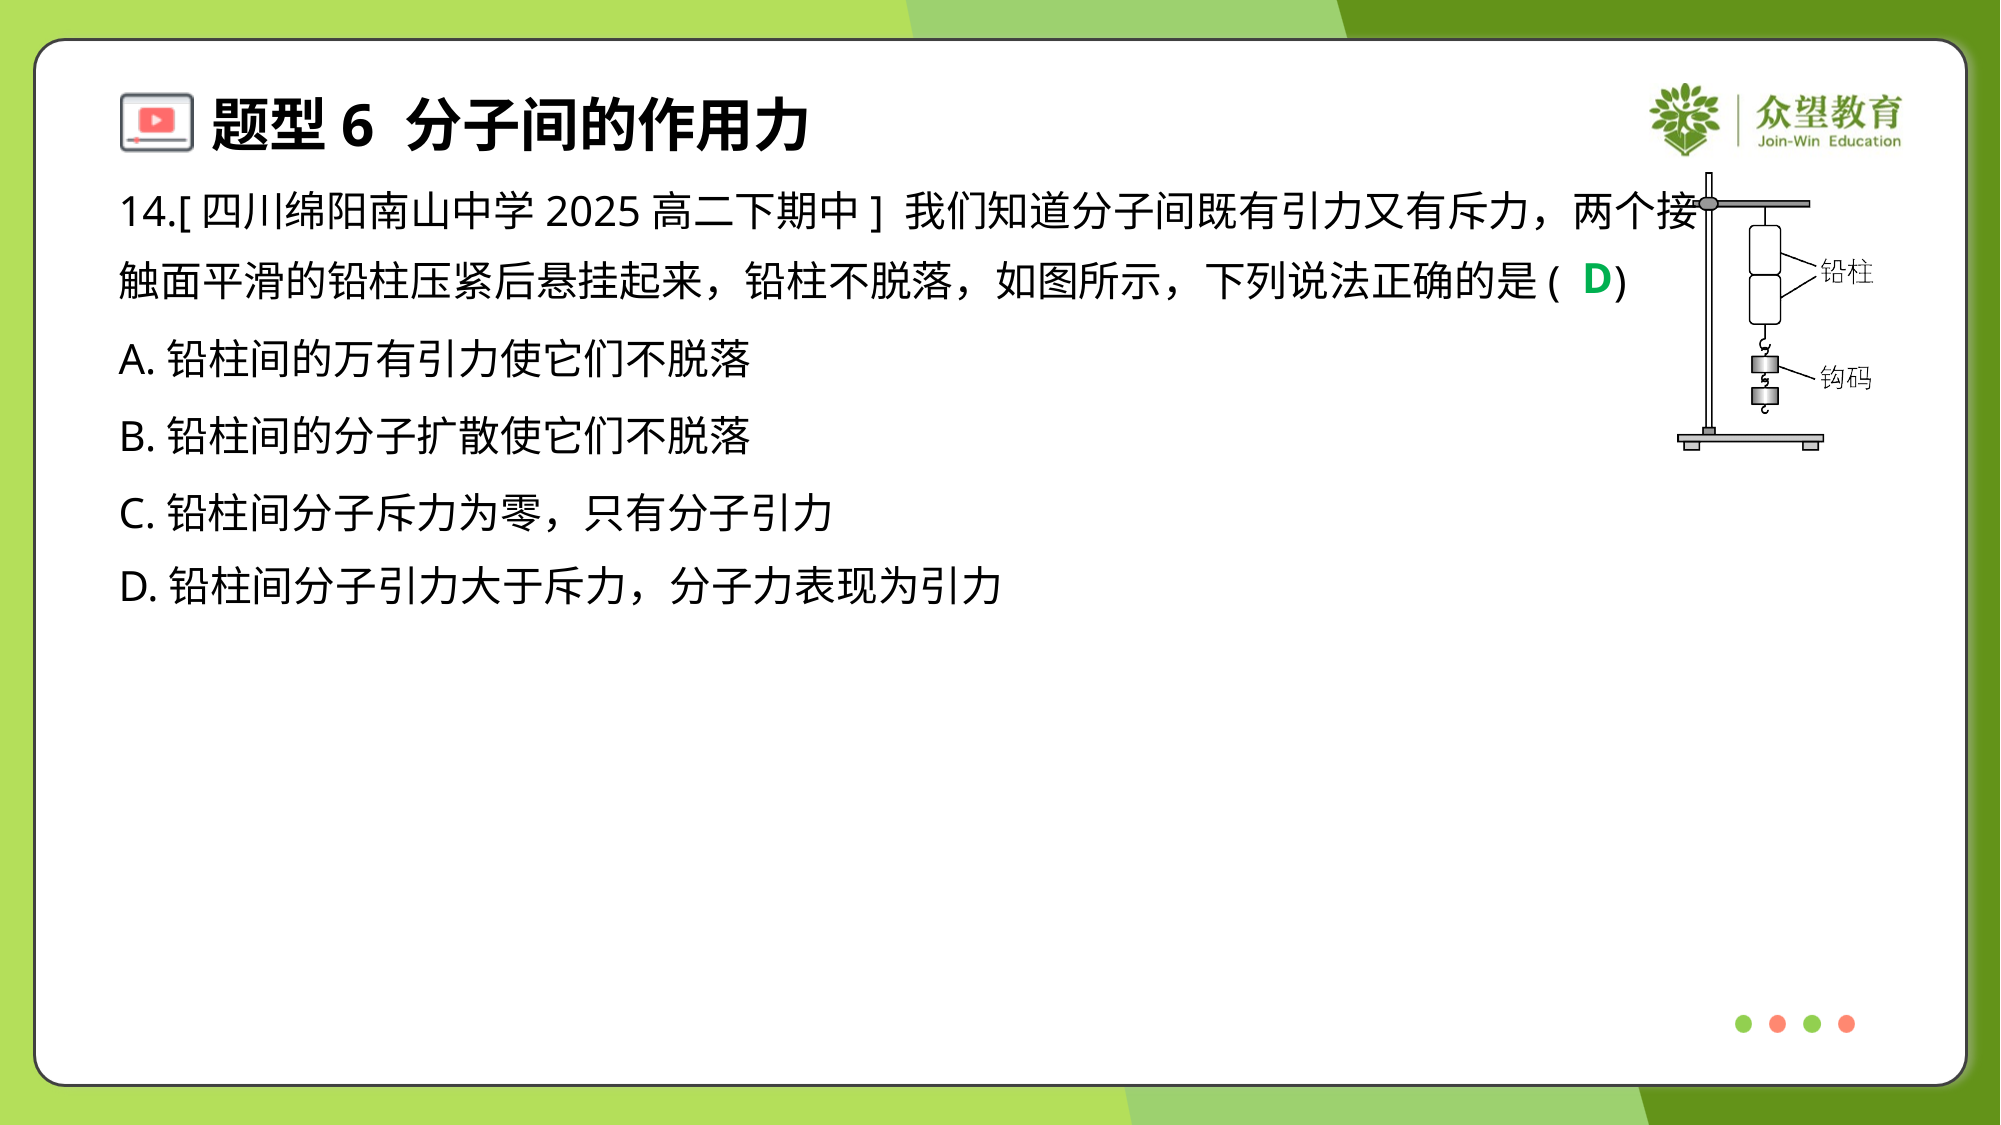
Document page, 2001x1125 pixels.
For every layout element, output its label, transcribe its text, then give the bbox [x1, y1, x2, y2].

text_box 14.[四川绵阳南山中学2025高二下期中] 我们知道分子间既有引力又有斥力，两个接 触面平滑的铅柱压紧后悬挂起来，铅柱不脱落，如图所示，下列说法正确的是( ) [118, 159, 1664, 298]
picture [0, 0, 2000, 1125]
text_box A.铅柱间的万有引力使它们不脱落 B.铅柱间的分子扩散使它们不脱落 C.铅柱间分子斥力为零，只有分子引力 D.铅柱间分子引力大于斥力，分子力表现为引力 [118, 307, 1664, 603]
text_box D [1565, 231, 1630, 296]
